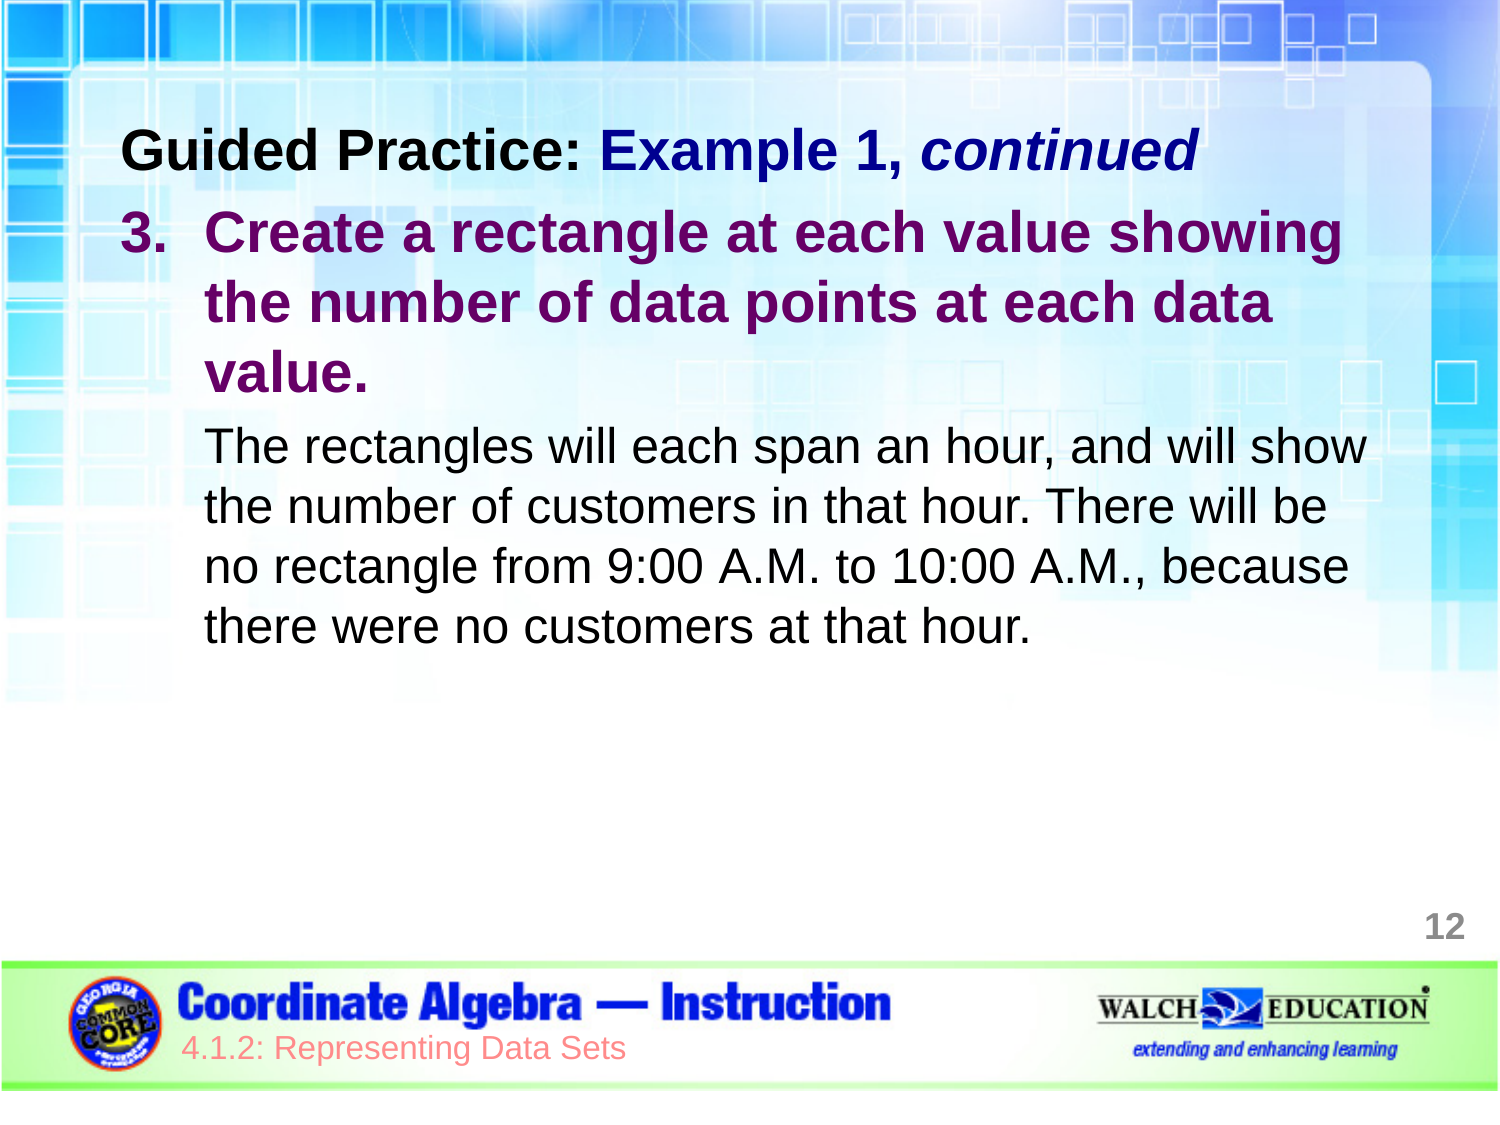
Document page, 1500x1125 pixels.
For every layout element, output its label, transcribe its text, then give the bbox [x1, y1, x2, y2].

subtitle Guided Practice: Example 1, continued Create a rectangle at each value showing the number of data points at each data value. The rectangles will each span an hour, and will show the number of customers in that hour. There will be no rectangle from 9:00 a.m. to 10:00 a.m., because there were no customers at that hour. [105, 105, 1394, 925]
footer 4.1.2: Representing Data Sets [166, 1024, 1080, 1069]
picture [1, 0, 1500, 1091]
slide_number 12 [1361, 901, 1481, 949]
